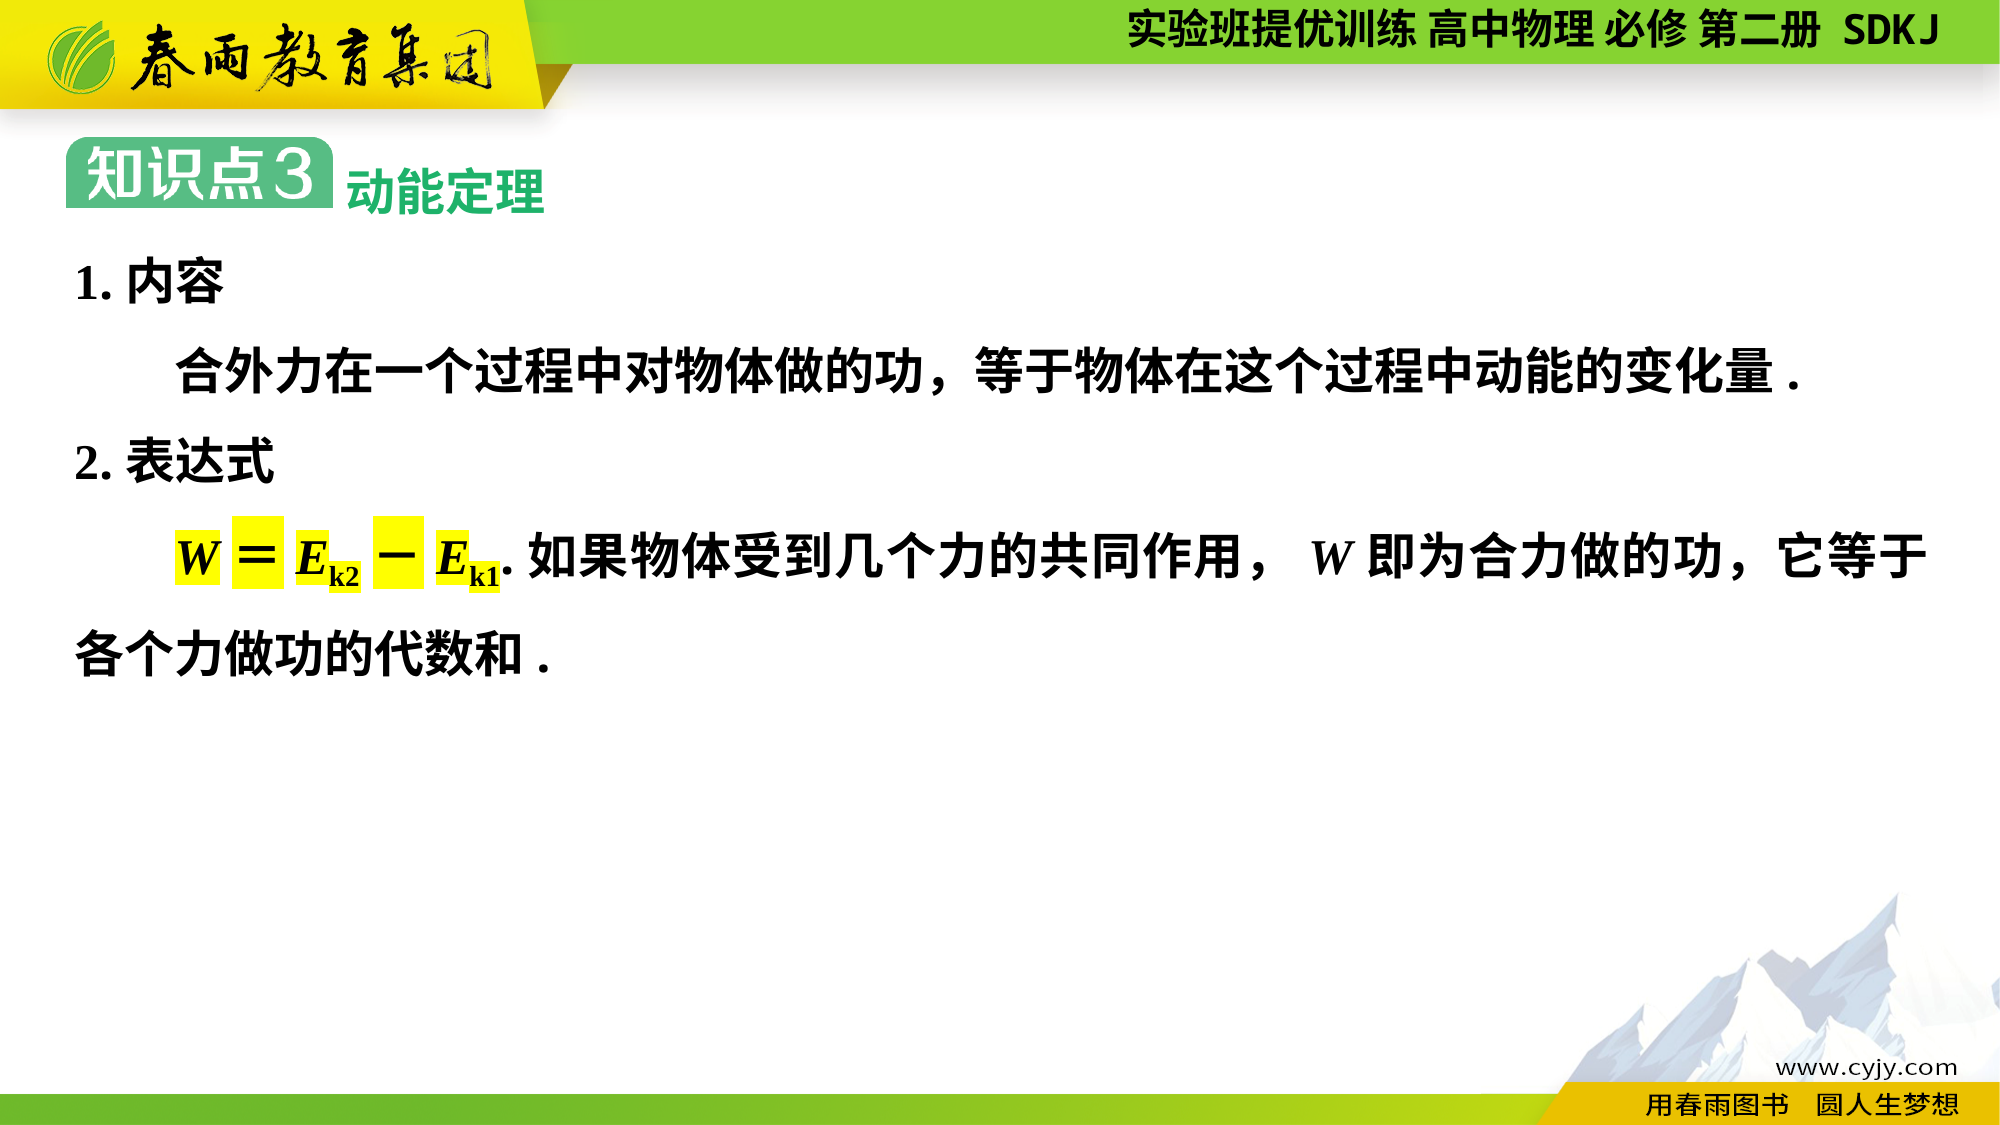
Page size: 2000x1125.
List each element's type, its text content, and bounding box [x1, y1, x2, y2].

list 动能定理 1.内容 合外力在一个过程中对物体做的功，等于物体在这个过程中动能的变化量. 2.表达式 W＝Ek2－Ek1.如果物体受到几个力的共同作用，W即为合力做的功，它等于各个力做功的代数和. [59, 122, 1944, 683]
picture [0, 0, 2000, 1125]
